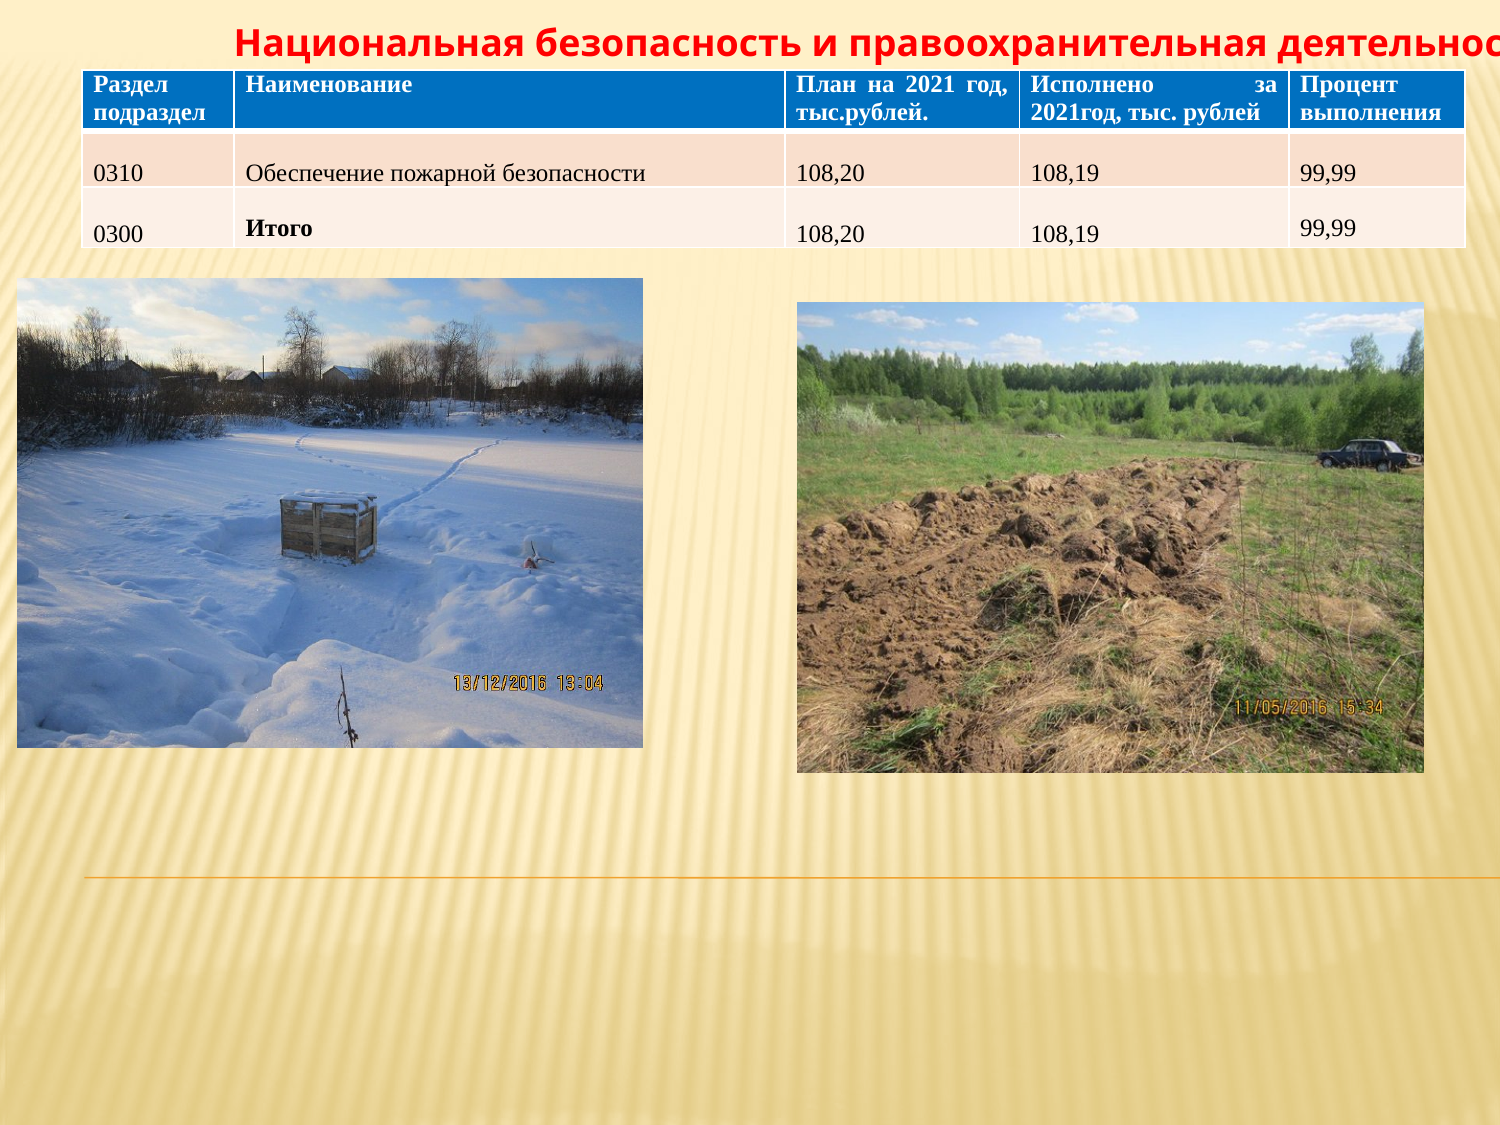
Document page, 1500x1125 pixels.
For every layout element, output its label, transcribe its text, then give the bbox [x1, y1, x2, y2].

table_header План на 2021 год, тыс.рублей. [786, 72, 1019, 128]
picture [796, 302, 1424, 773]
table_cell Обеспечение пожарной безопасности [235, 134, 784, 186]
table_header Процент выполнения [1290, 72, 1464, 128]
table_cell 99,99 [1290, 134, 1464, 186]
table_cell 99,99 [1290, 188, 1464, 247]
table_header Наименование [235, 72, 784, 128]
table_header Раздел подраздел [83, 71, 233, 128]
table_cell 108,19 [1020, 188, 1288, 247]
picture [17, 278, 643, 748]
table_cell Итого [235, 188, 784, 247]
table_cell 108,20 [786, 134, 1019, 186]
table_cell 0310 [83, 134, 233, 186]
table_cell 108,19 [1020, 134, 1288, 186]
text_box Национальная безопасность и правоохранительная деятельность [218, 11, 1500, 72]
table_cell 0300 [83, 188, 233, 247]
table_cell 108,20 [786, 188, 1019, 247]
table_header Исполнено за 2021год, тыс. рублей [1020, 72, 1288, 128]
